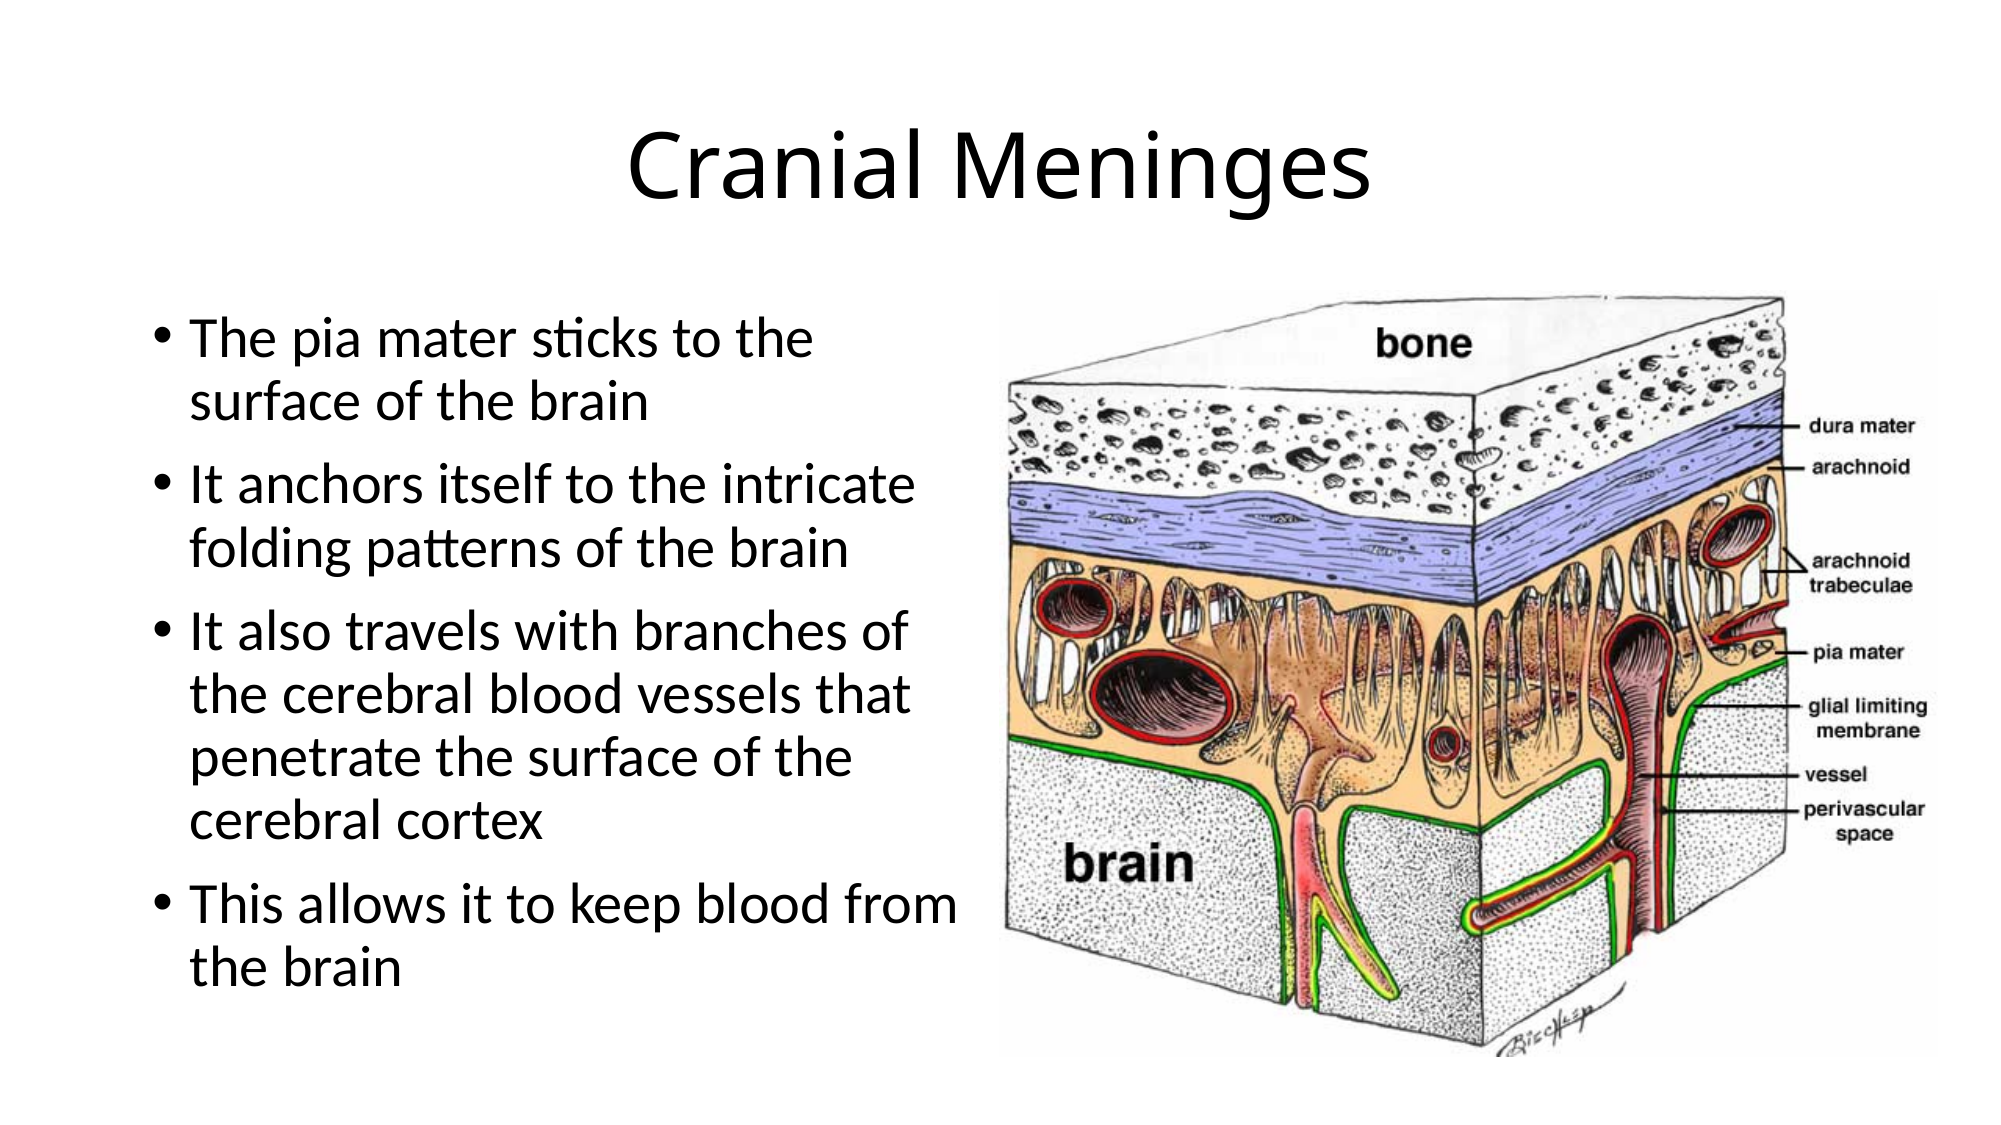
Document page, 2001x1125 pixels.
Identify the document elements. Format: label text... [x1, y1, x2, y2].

title Cranial Meninges [137, 59, 1863, 278]
list The pia mater sticks to the surface of the brain It anchors itself to the intricate folding patterns of the brain It also travels with branches of the cerebral blood vessels that penetrate the surface of the cerebral cortex This allows it to keep blood from the brain [137, 299, 988, 1014]
picture [999, 290, 1938, 1057]
